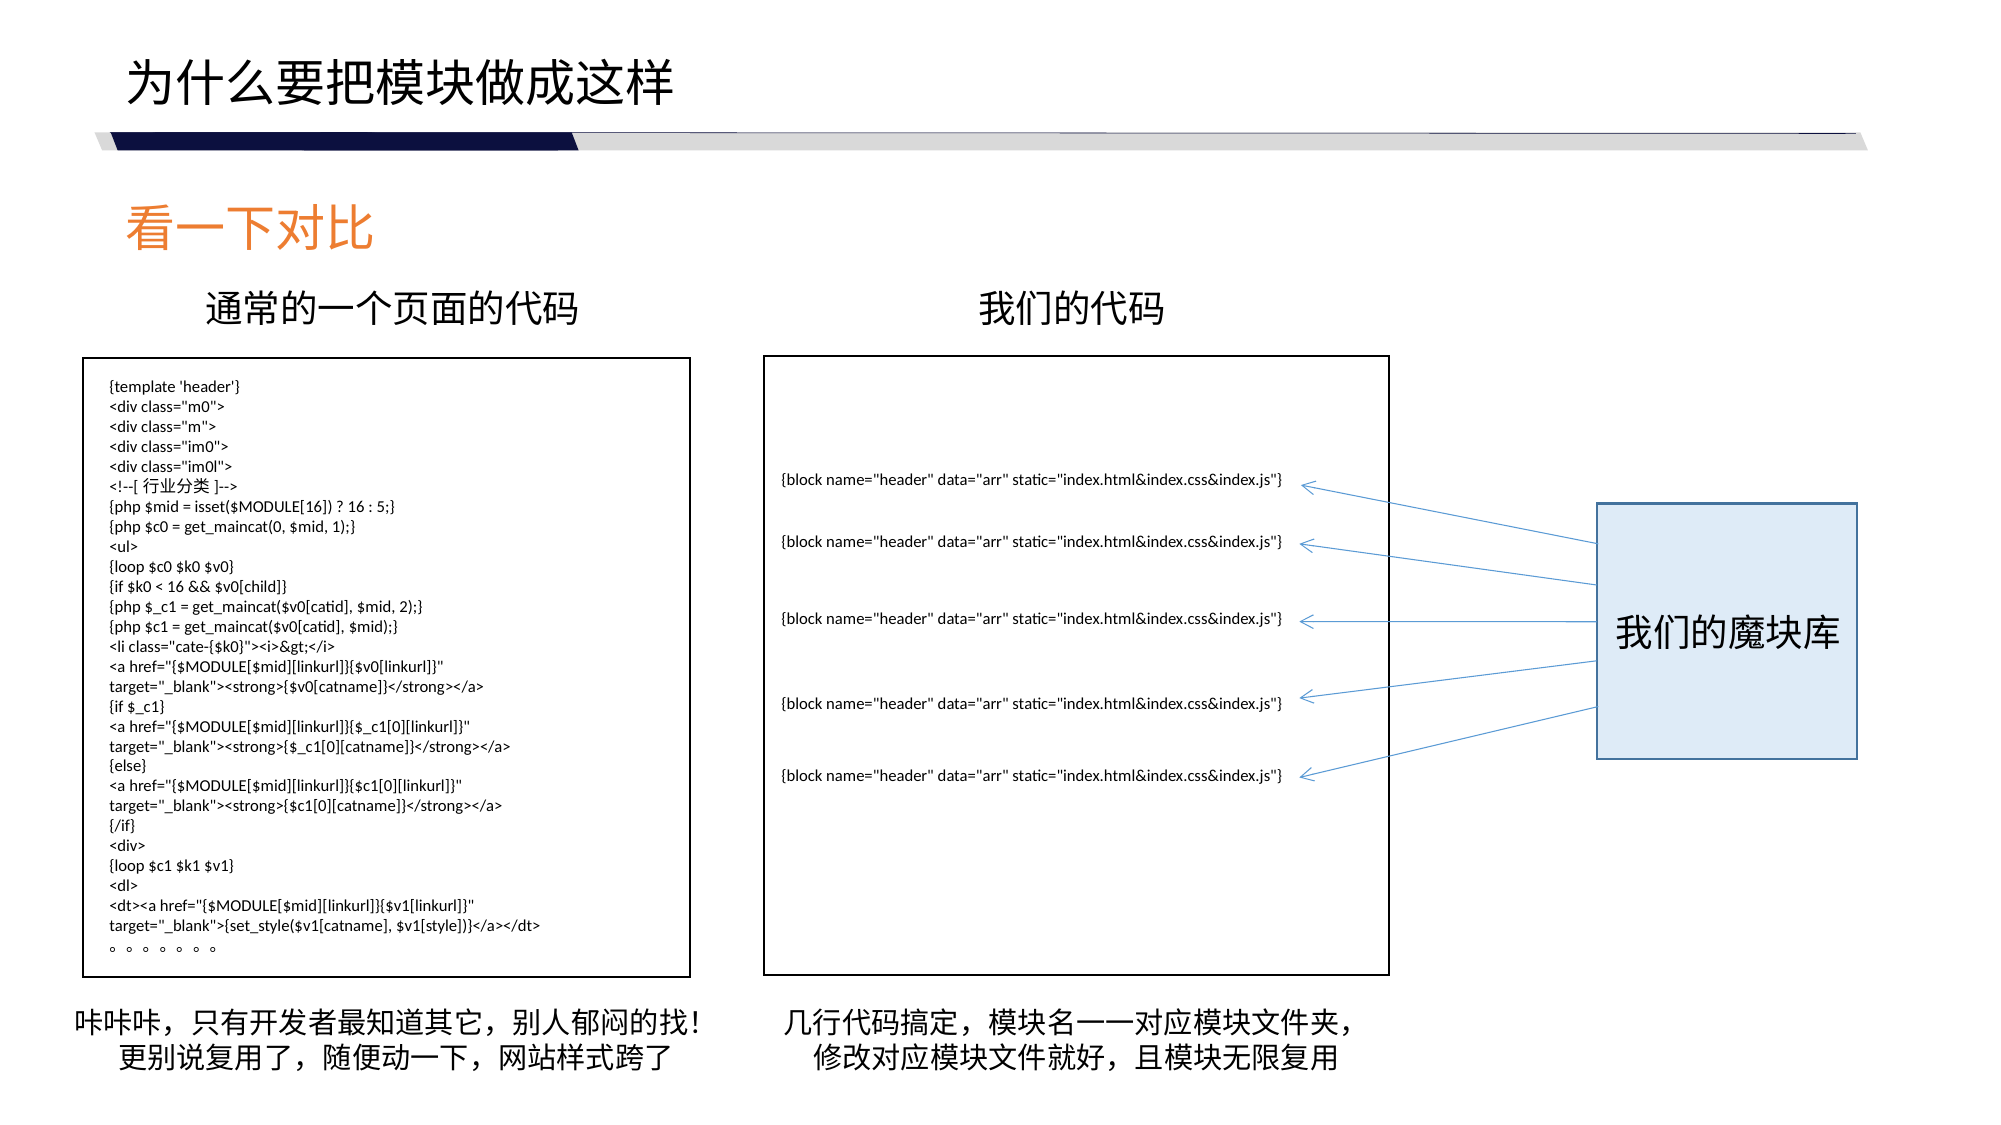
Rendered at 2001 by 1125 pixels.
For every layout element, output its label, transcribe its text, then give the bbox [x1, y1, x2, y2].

text_box {block name="header" data="arr" static="index.html&index.css&index.js"} [766, 757, 1298, 813]
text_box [1299, 660, 1597, 699]
text_box 看一下对比 [110, 189, 390, 264]
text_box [1300, 485, 1599, 544]
text_box 我们的代码 [963, 277, 1181, 338]
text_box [1299, 543, 1597, 585]
text_box 几行代码搞定，模块名一一对应模块文件夹， 修改对应模块文件就好，且模块无限复用 [769, 997, 1384, 1082]
text_box [1596, 502, 1858, 760]
text_box {block name="header" data="arr" static="index.html&index.css&index.js"} [766, 685, 1298, 741]
text_box {block name="header" data="arr" static="index.html&index.css&index.js"} [766, 461, 1298, 517]
text_box {block name="header" data="arr" static="index.html&index.css&index.js"} [766, 523, 1298, 579]
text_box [1299, 706, 1599, 778]
text_box 我们的魔块库 [1600, 601, 1856, 662]
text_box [94, 132, 1868, 151]
text_box 咔咔咔，只有开发者最知道其它，别人郁闷的找！ 更别说复用了，随便动一下，网站样式跨了 [59, 997, 733, 1082]
text_box 通常的一个页面的代码 [190, 277, 596, 338]
text_box [763, 355, 1390, 976]
text_box {block name="header" data="arr" static="index.html&index.css&index.js"} [766, 600, 1298, 656]
text_box 为什么要把模块做成这样 [110, 43, 690, 119]
text_box {template 'header'} <div class="m0"> <div class="m"> <div class="im0"> <div class="im0l"> <!--[行业分类]--> {php $mid = isset($MODULE[16]) ? 16 : 5;} {php $c0 = get_maincat(0, $mid, 1);} <ul> {loop $c0 $k0 $v0} {if $k0 < 16 && $v0[child]} {php $_c1 = get_maincat($v0[catid], $mid, 2);} {php $c1 = get_maincat($v0[catid], $mid);} <li class="cate-{$k0}"><i>&gt;</i> <a href="{$MODULE[$mid][linkurl]}{$v0[linkurl]}" target="_blank"><strong>{$v0[catname]}</strong></a> {if $_c1} <a href="{$MODULE[$mid][linkurl]}{$_c1[0][linkurl]}" target="_blank"><strong>{$_c1[0][catname]}</strong></a> {else} <a href="{$MODULE[$mid][linkurl]}{$c1[0][linkurl]}" target="_blank"><strong>{$c1[0][catname]}</strong></a> {/if} <div> {loop $c1 $k1 $v1} <dl> <dt><a href="{$MODULE[$mid][linkurl]}{$v1[linkurl]}" target="_blank">{set_style($v1[catname], $v1[style])}</a></dt> 。。。。。。。 [94, 368, 579, 997]
text_box [82, 357, 691, 978]
